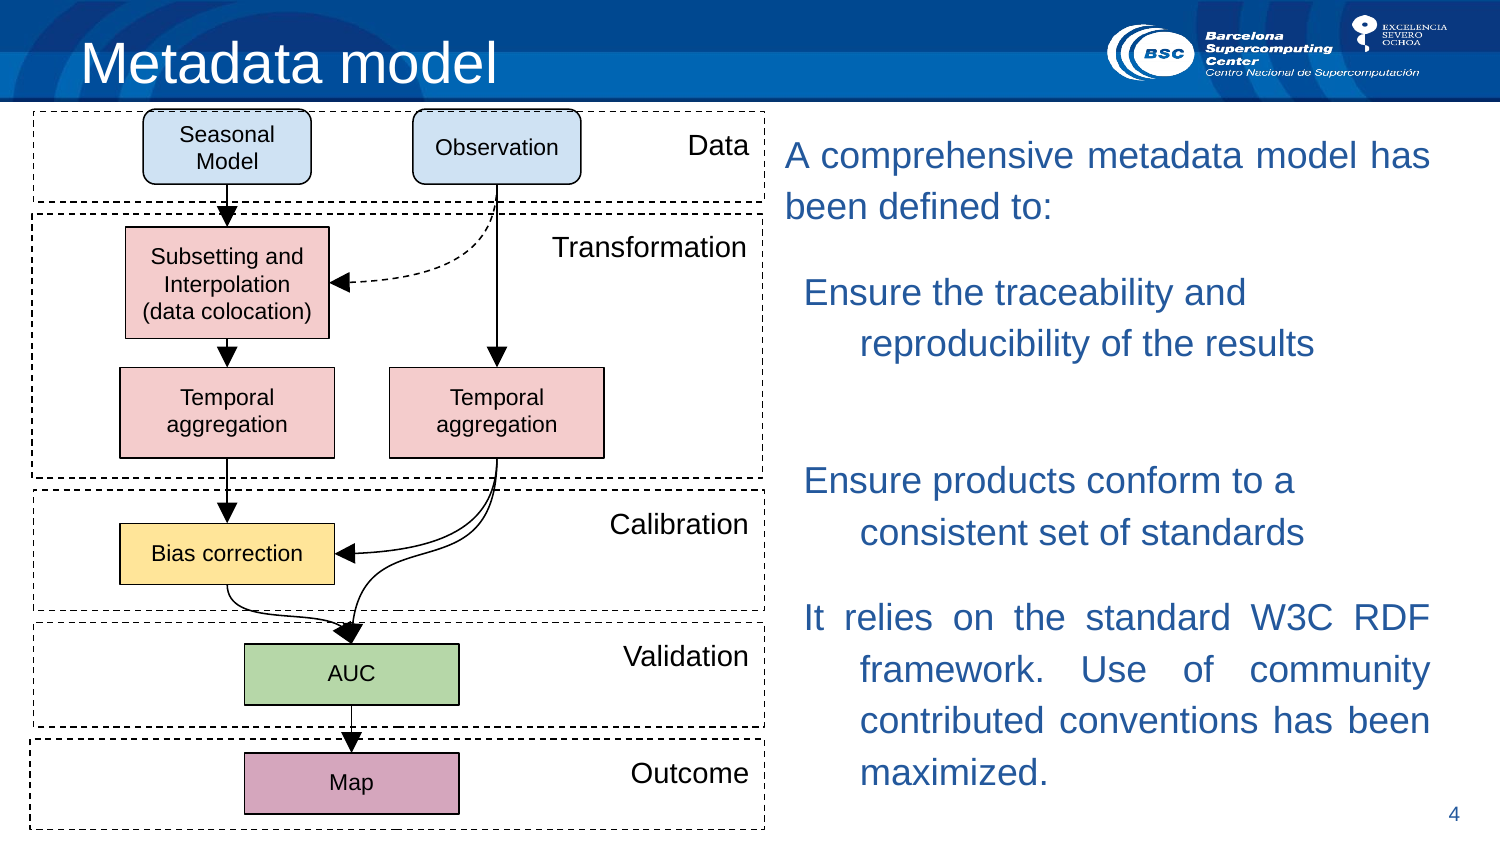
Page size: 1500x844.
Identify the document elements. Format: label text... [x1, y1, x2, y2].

title Metadata model [65, 17, 1081, 102]
picture [0, 0, 1500, 102]
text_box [29, 108, 765, 830]
text_box A comprehensive metadata model has been defined to: Ensure the traceability and reproducibility of the results Ensure products conform to a consistent set of standards It relies on the standard W3C RDF framework. Use of community contributed conventions has been maximized. [769, 109, 1446, 712]
